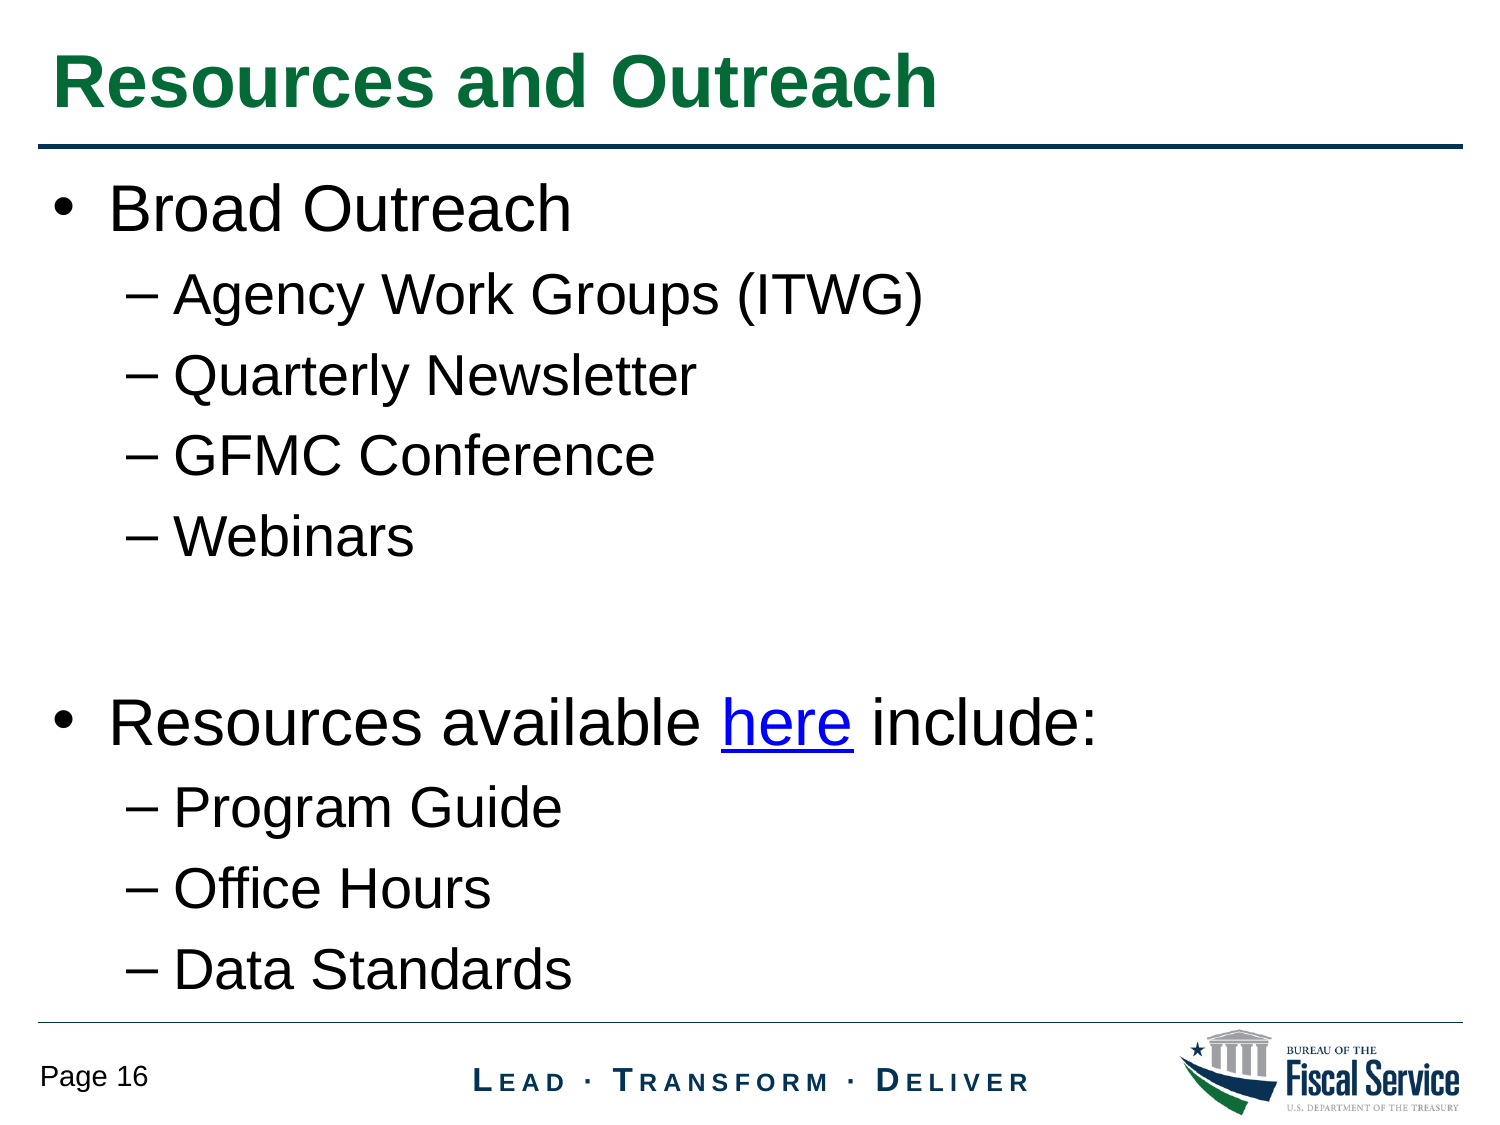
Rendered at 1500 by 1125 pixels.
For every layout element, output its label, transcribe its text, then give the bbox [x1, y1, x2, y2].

list Resources and Outreach [37, 24, 1463, 138]
list Broad Outreach Agency Work Groups (ITWG) Quarterly Newsletter GFMC Conference Webinars Resources available here include: Program Guide Office Hours Data Standards [37, 158, 1463, 1013]
picture [1175, 1026, 1463, 1118]
